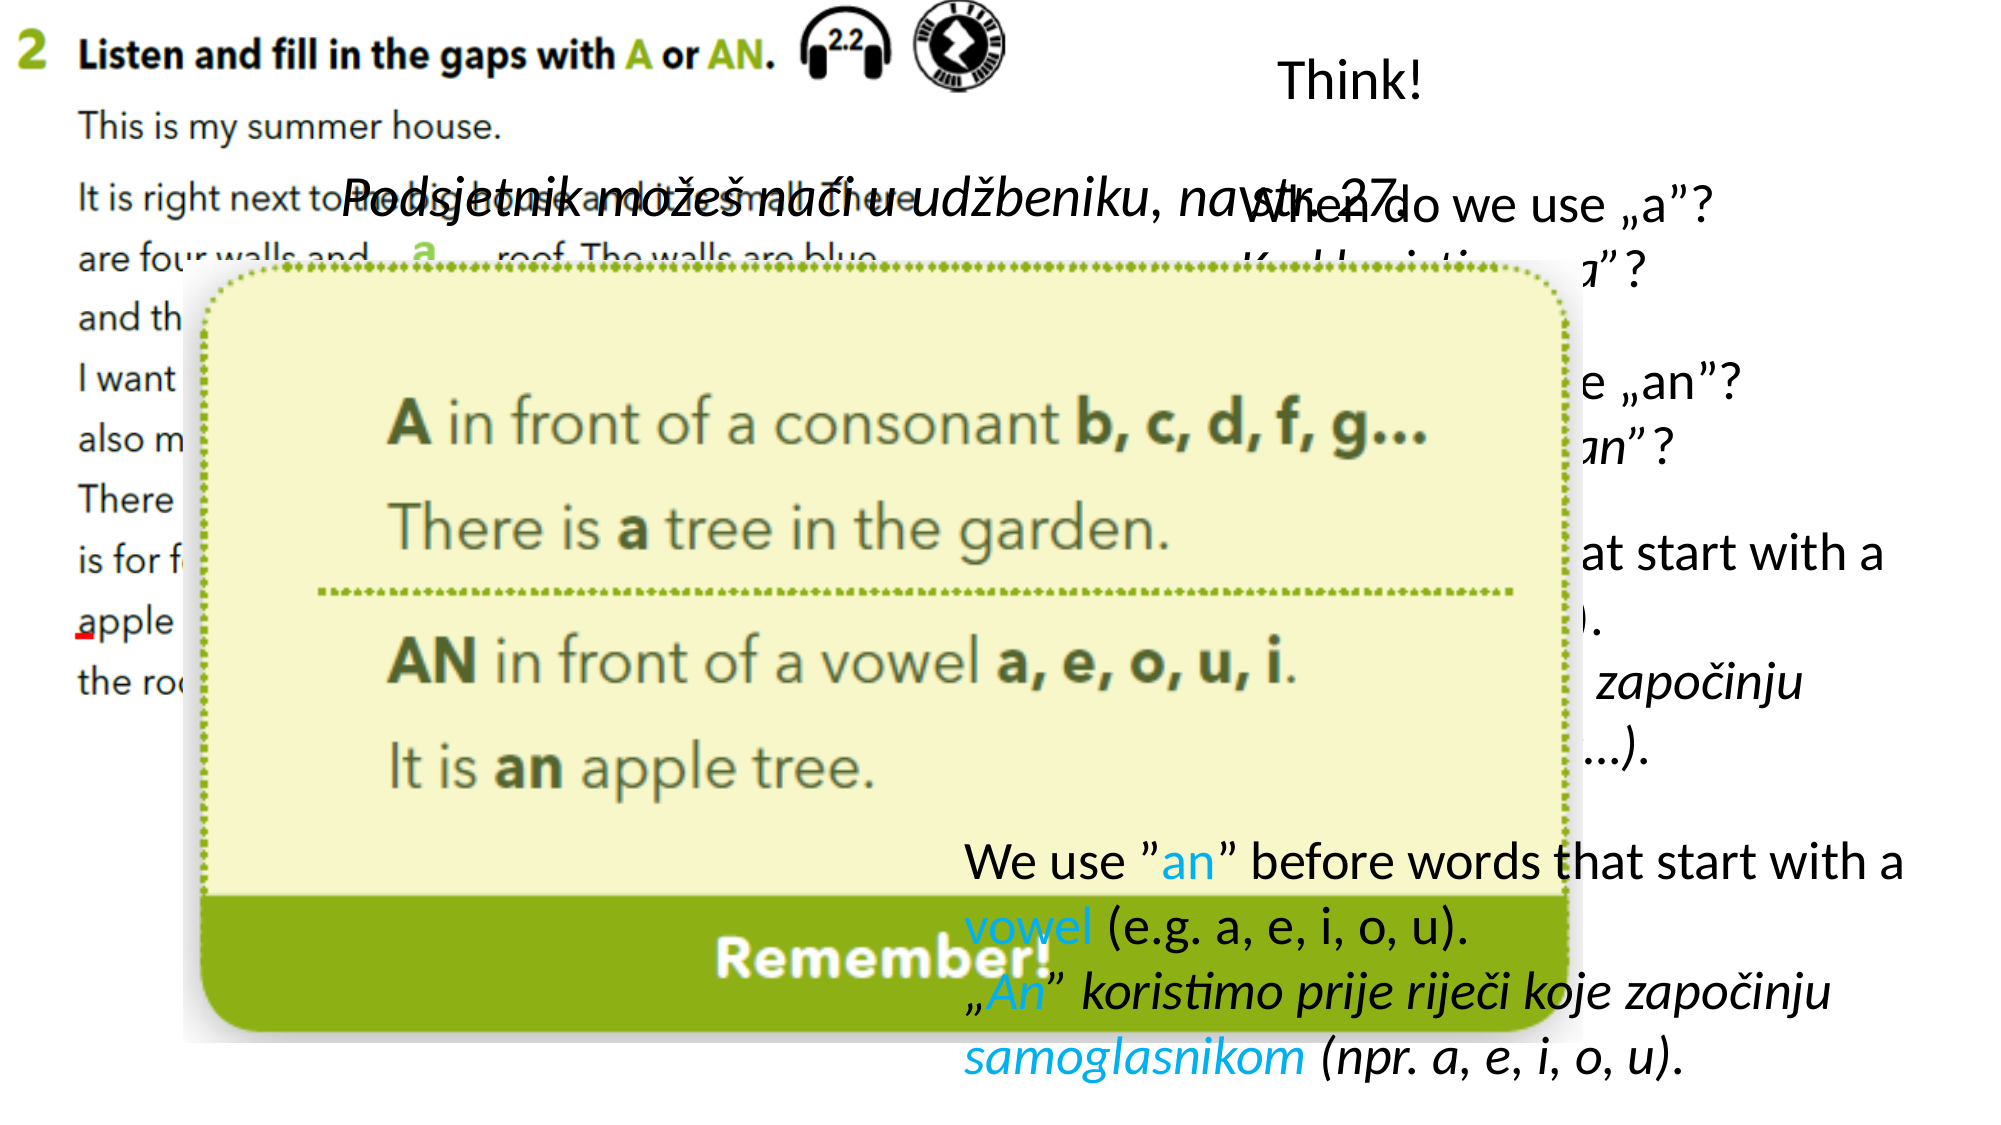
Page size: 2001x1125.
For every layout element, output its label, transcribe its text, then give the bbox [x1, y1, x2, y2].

picture [0, 0, 1583, 1043]
text_box Think! [1262, 33, 2000, 209]
text_box We use ‘’a’’ before words that start with a consonant (e.g. b, c, d, f, g…). „A” koristimo prije riječi koje započinju suglasnikom (npr. b, c, d, f, g…). [1583, 508, 1967, 818]
text_box Podsjetnik možeš naći u udžbeniku, na str. 27. [1030, 150, 1967, 236]
text_box We use ”an” before words that start with a vowel (e.g. a, e, i, o, u). „An” koristimo prije riječi koje započinju samoglasnikom (npr. a, e, i, o, u). [949, 818, 2000, 1093]
text_box When do we use „an”? Kad koristimo „an”? [1583, 337, 1979, 483]
text_box When do we use „a”? Kad koristimo „a”? [1224, 161, 1979, 306]
